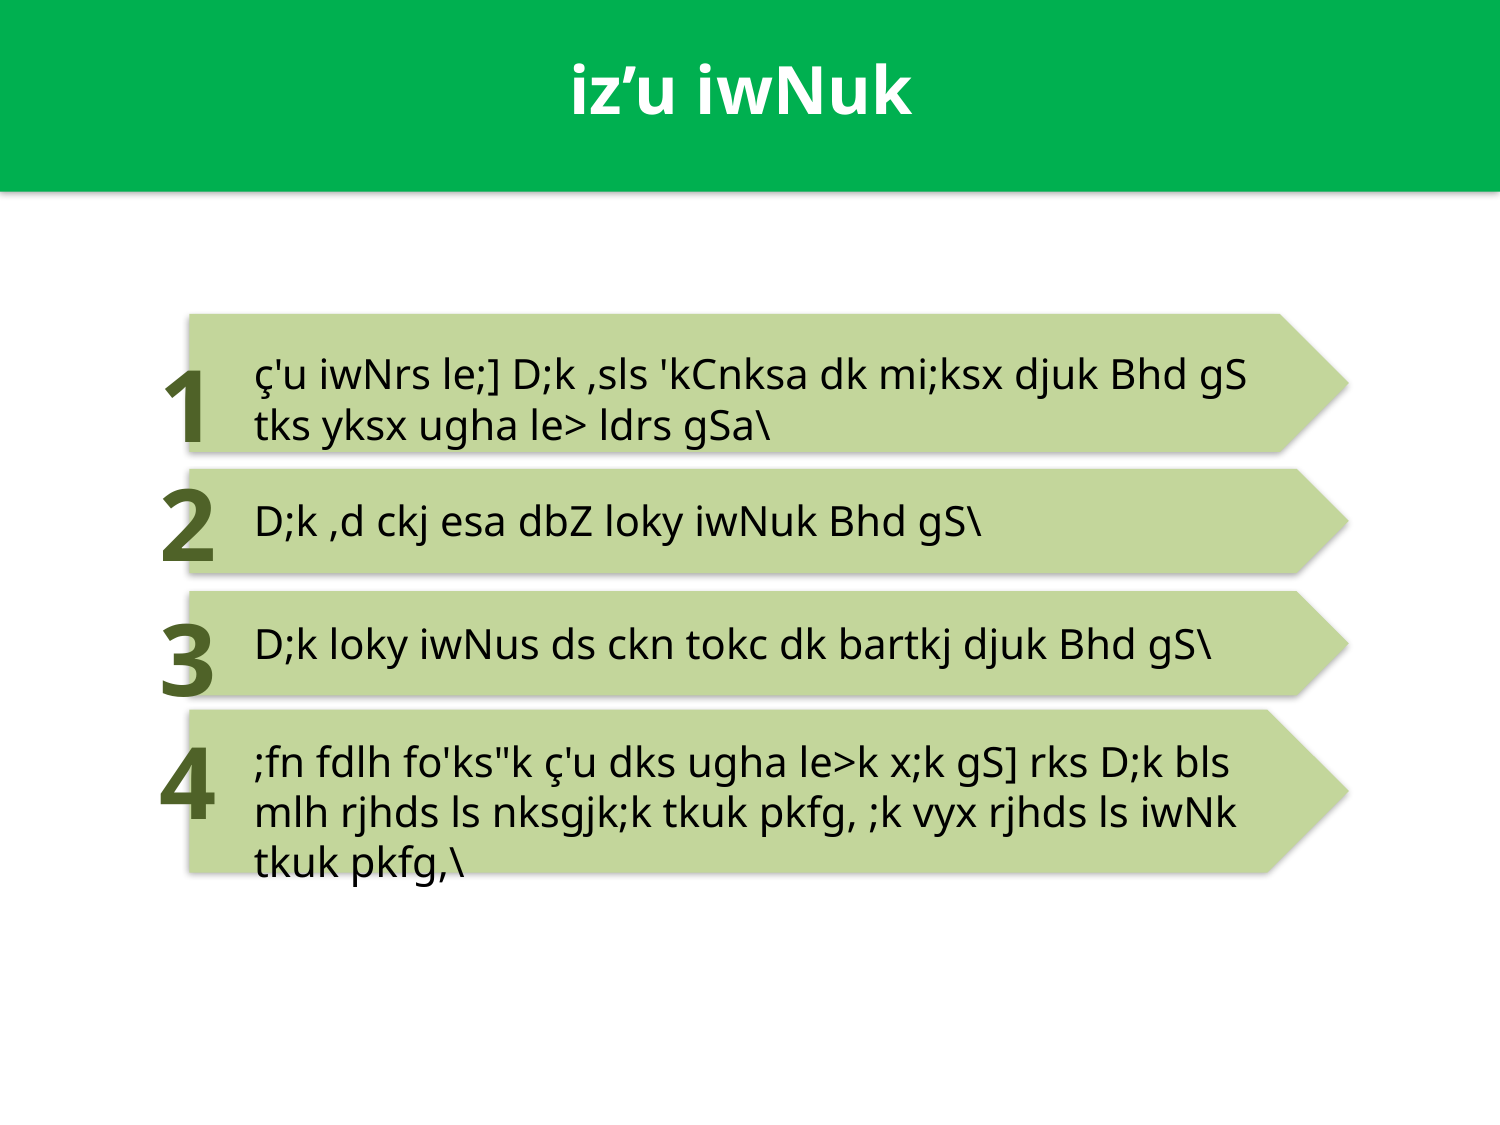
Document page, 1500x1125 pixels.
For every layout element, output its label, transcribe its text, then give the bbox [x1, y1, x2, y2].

text_box [188, 708, 1287, 874]
text_box 1 [145, 335, 191, 471]
text_box [188, 590, 1350, 697]
text_box ç'u iwNrs le;] D;k ,sls 'kCnksa dk mi;ksx djuk Bhd gS tks yksx ugha le> ldrs gSa\ [239, 340, 1309, 456]
text_box [188, 313, 1307, 453]
text_box D;k ,d ckj esa dbZ loky iwNuk Bhd gS\ [239, 487, 1309, 553]
text_box ;fn fdlh fo'ks"k ç'u dks ugha le>k x;k gS] rks D;k bls mlh rjhds ls nksgjk;k tkuk pkfg, ;k vyx rjhds ls iwNk tkuk pkfg,\ [239, 728, 1309, 894]
text_box 4 [145, 711, 185, 847]
text_box D;k loky iwNus ds ckn tokc dk bartkj djuk Bhd gS\ [239, 610, 1309, 676]
text_box iz’u iwNuk [0, 40, 1500, 136]
text_box 2 [145, 454, 185, 588]
text_box [1309, 342, 1350, 424]
text_box [188, 468, 1350, 574]
text_box [1309, 750, 1350, 832]
text_box 3 [145, 588, 185, 711]
